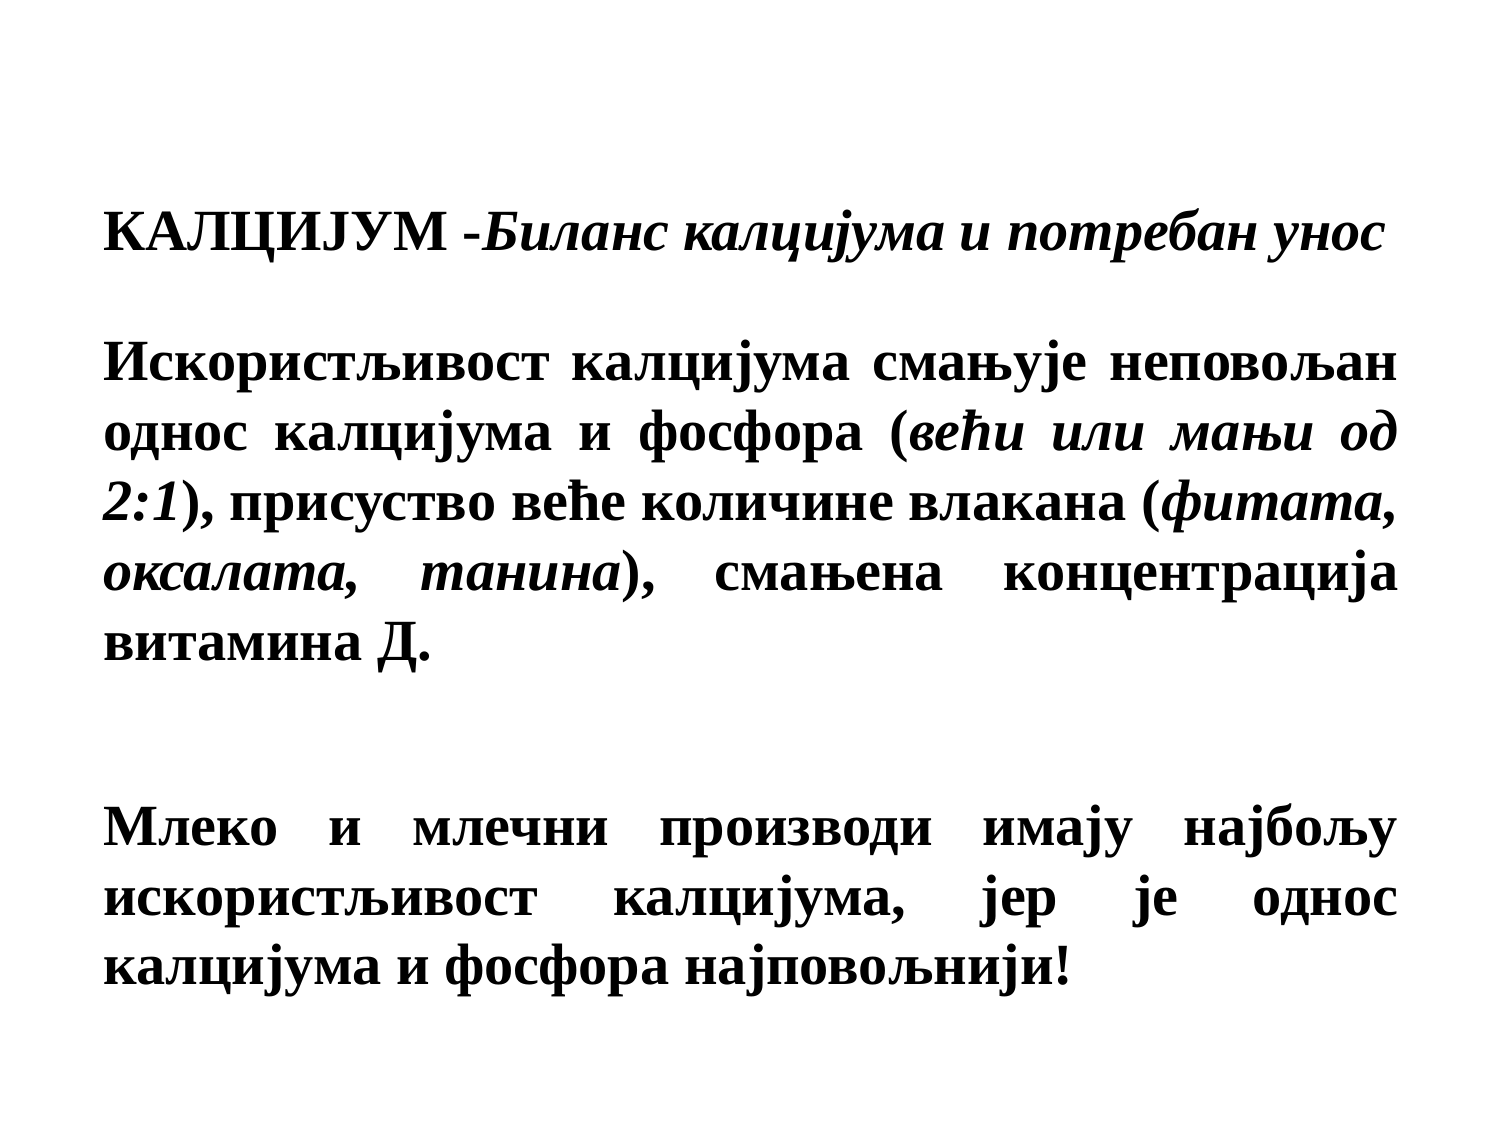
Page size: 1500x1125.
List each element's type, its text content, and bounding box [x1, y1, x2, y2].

text_box КАЛЦИЈУМ -Биланс калцијума и потребан унос Искористљивост калцијума смањује неповољан однос калцијума и фосфора (већи или мањи од 2:1), присуство веће количине влакана (фитата, оксалата, танина), смањена концентрација витамина Д. Млеко и млечни производи имају најбољу искористљивост калцијума, јер је однос калцијума и фосфора најповољнији! [88, 184, 1414, 1005]
